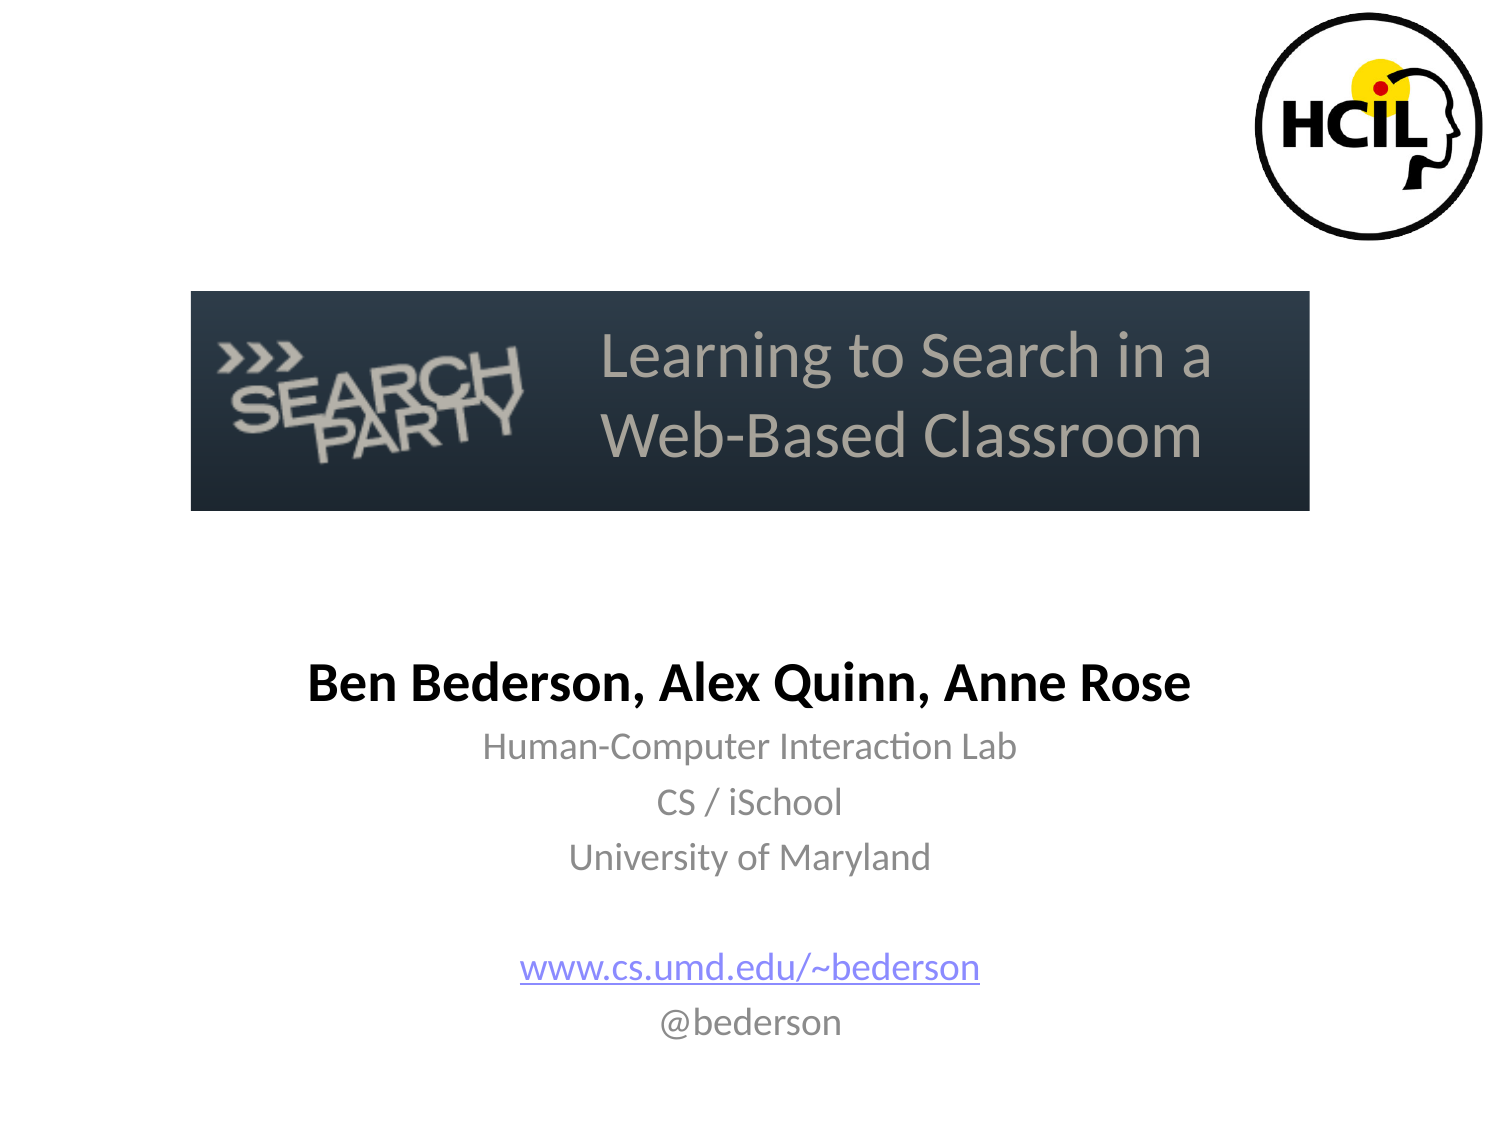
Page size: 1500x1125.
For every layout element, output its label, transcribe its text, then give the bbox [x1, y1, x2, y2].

picture [1254, 12, 1484, 241]
picture [190, 290, 1310, 511]
subtitle Ben Bederson, Alex Quinn, Anne Rose Human-Computer Interaction Lab CS / iSchool University of Maryland www.cs.umd.edu/~bederson @bederson [225, 637, 1275, 1056]
